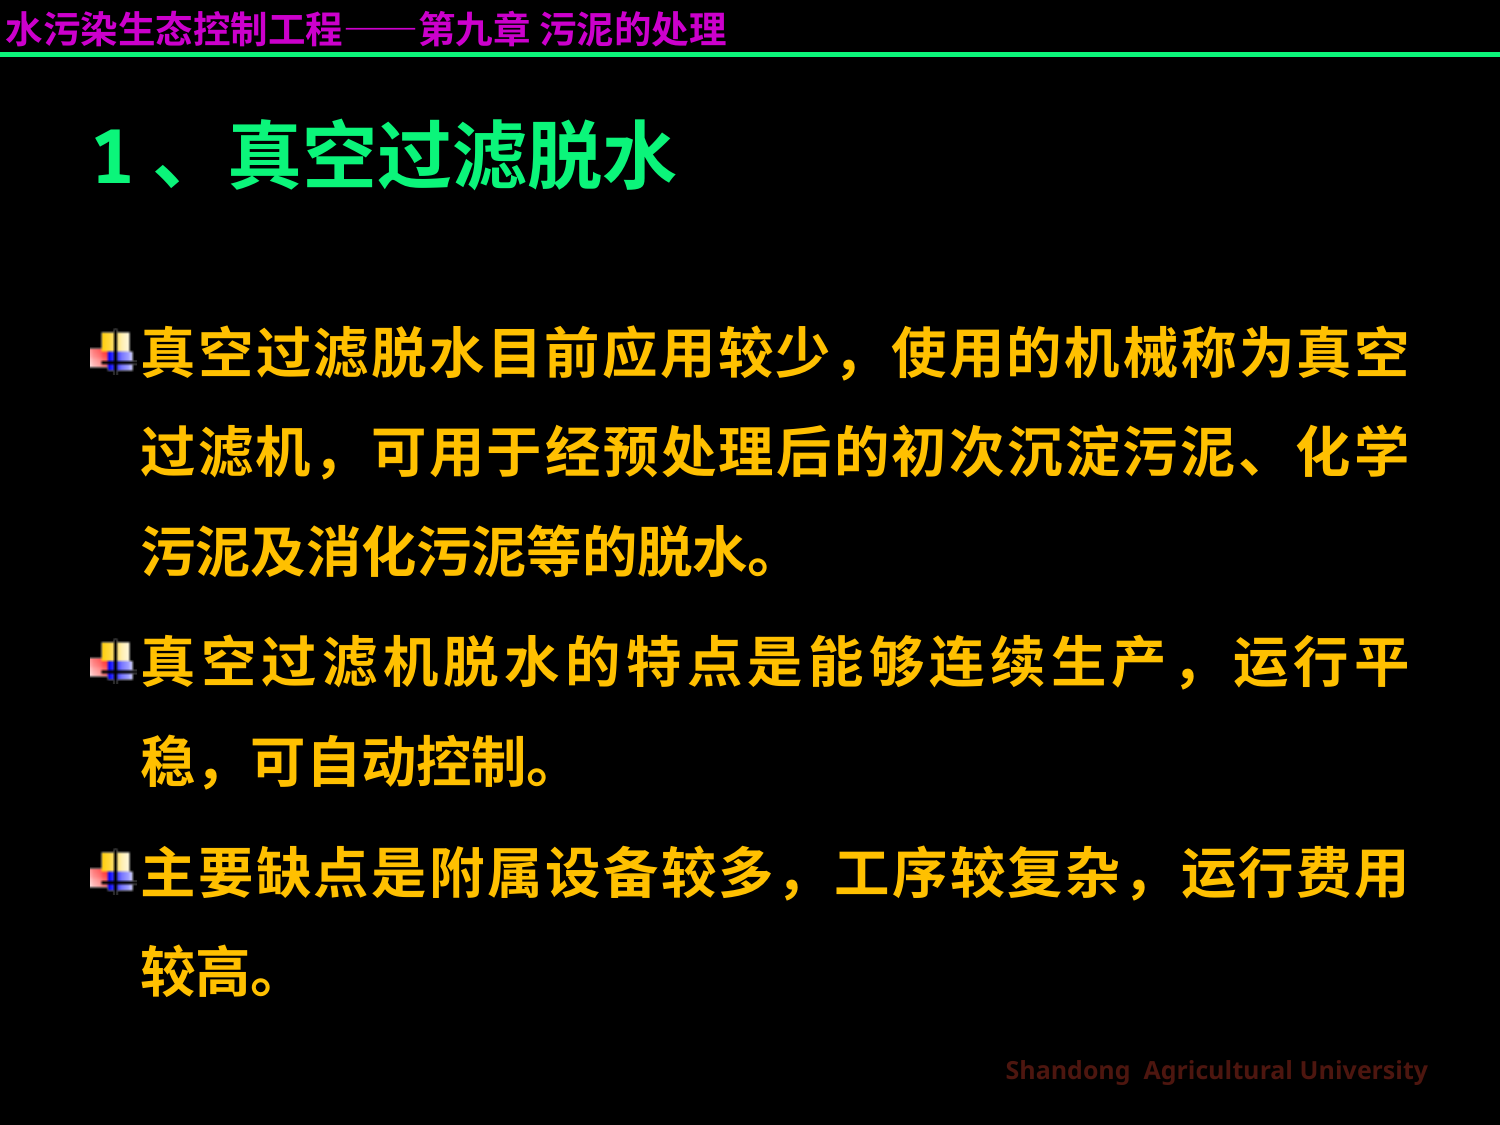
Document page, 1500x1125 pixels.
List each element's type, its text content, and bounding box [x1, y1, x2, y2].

title 1、真空过滤脱水 [75, 59, 1425, 248]
picture [90, 327, 137, 375]
picture [90, 637, 137, 684]
list 真空过滤脱水目前应用较少，使用的机械称为真空过滤机，可用于经预处理后的初次沉淀污泥、化学污泥及消化污泥等的脱水。 真空过滤机脱水的特点是能够连续生产，运行平稳，可自动控制。 主要缺点是附属设备较多，工序较复杂，运行费用较高。 [75, 277, 1425, 1020]
picture [90, 847, 137, 895]
